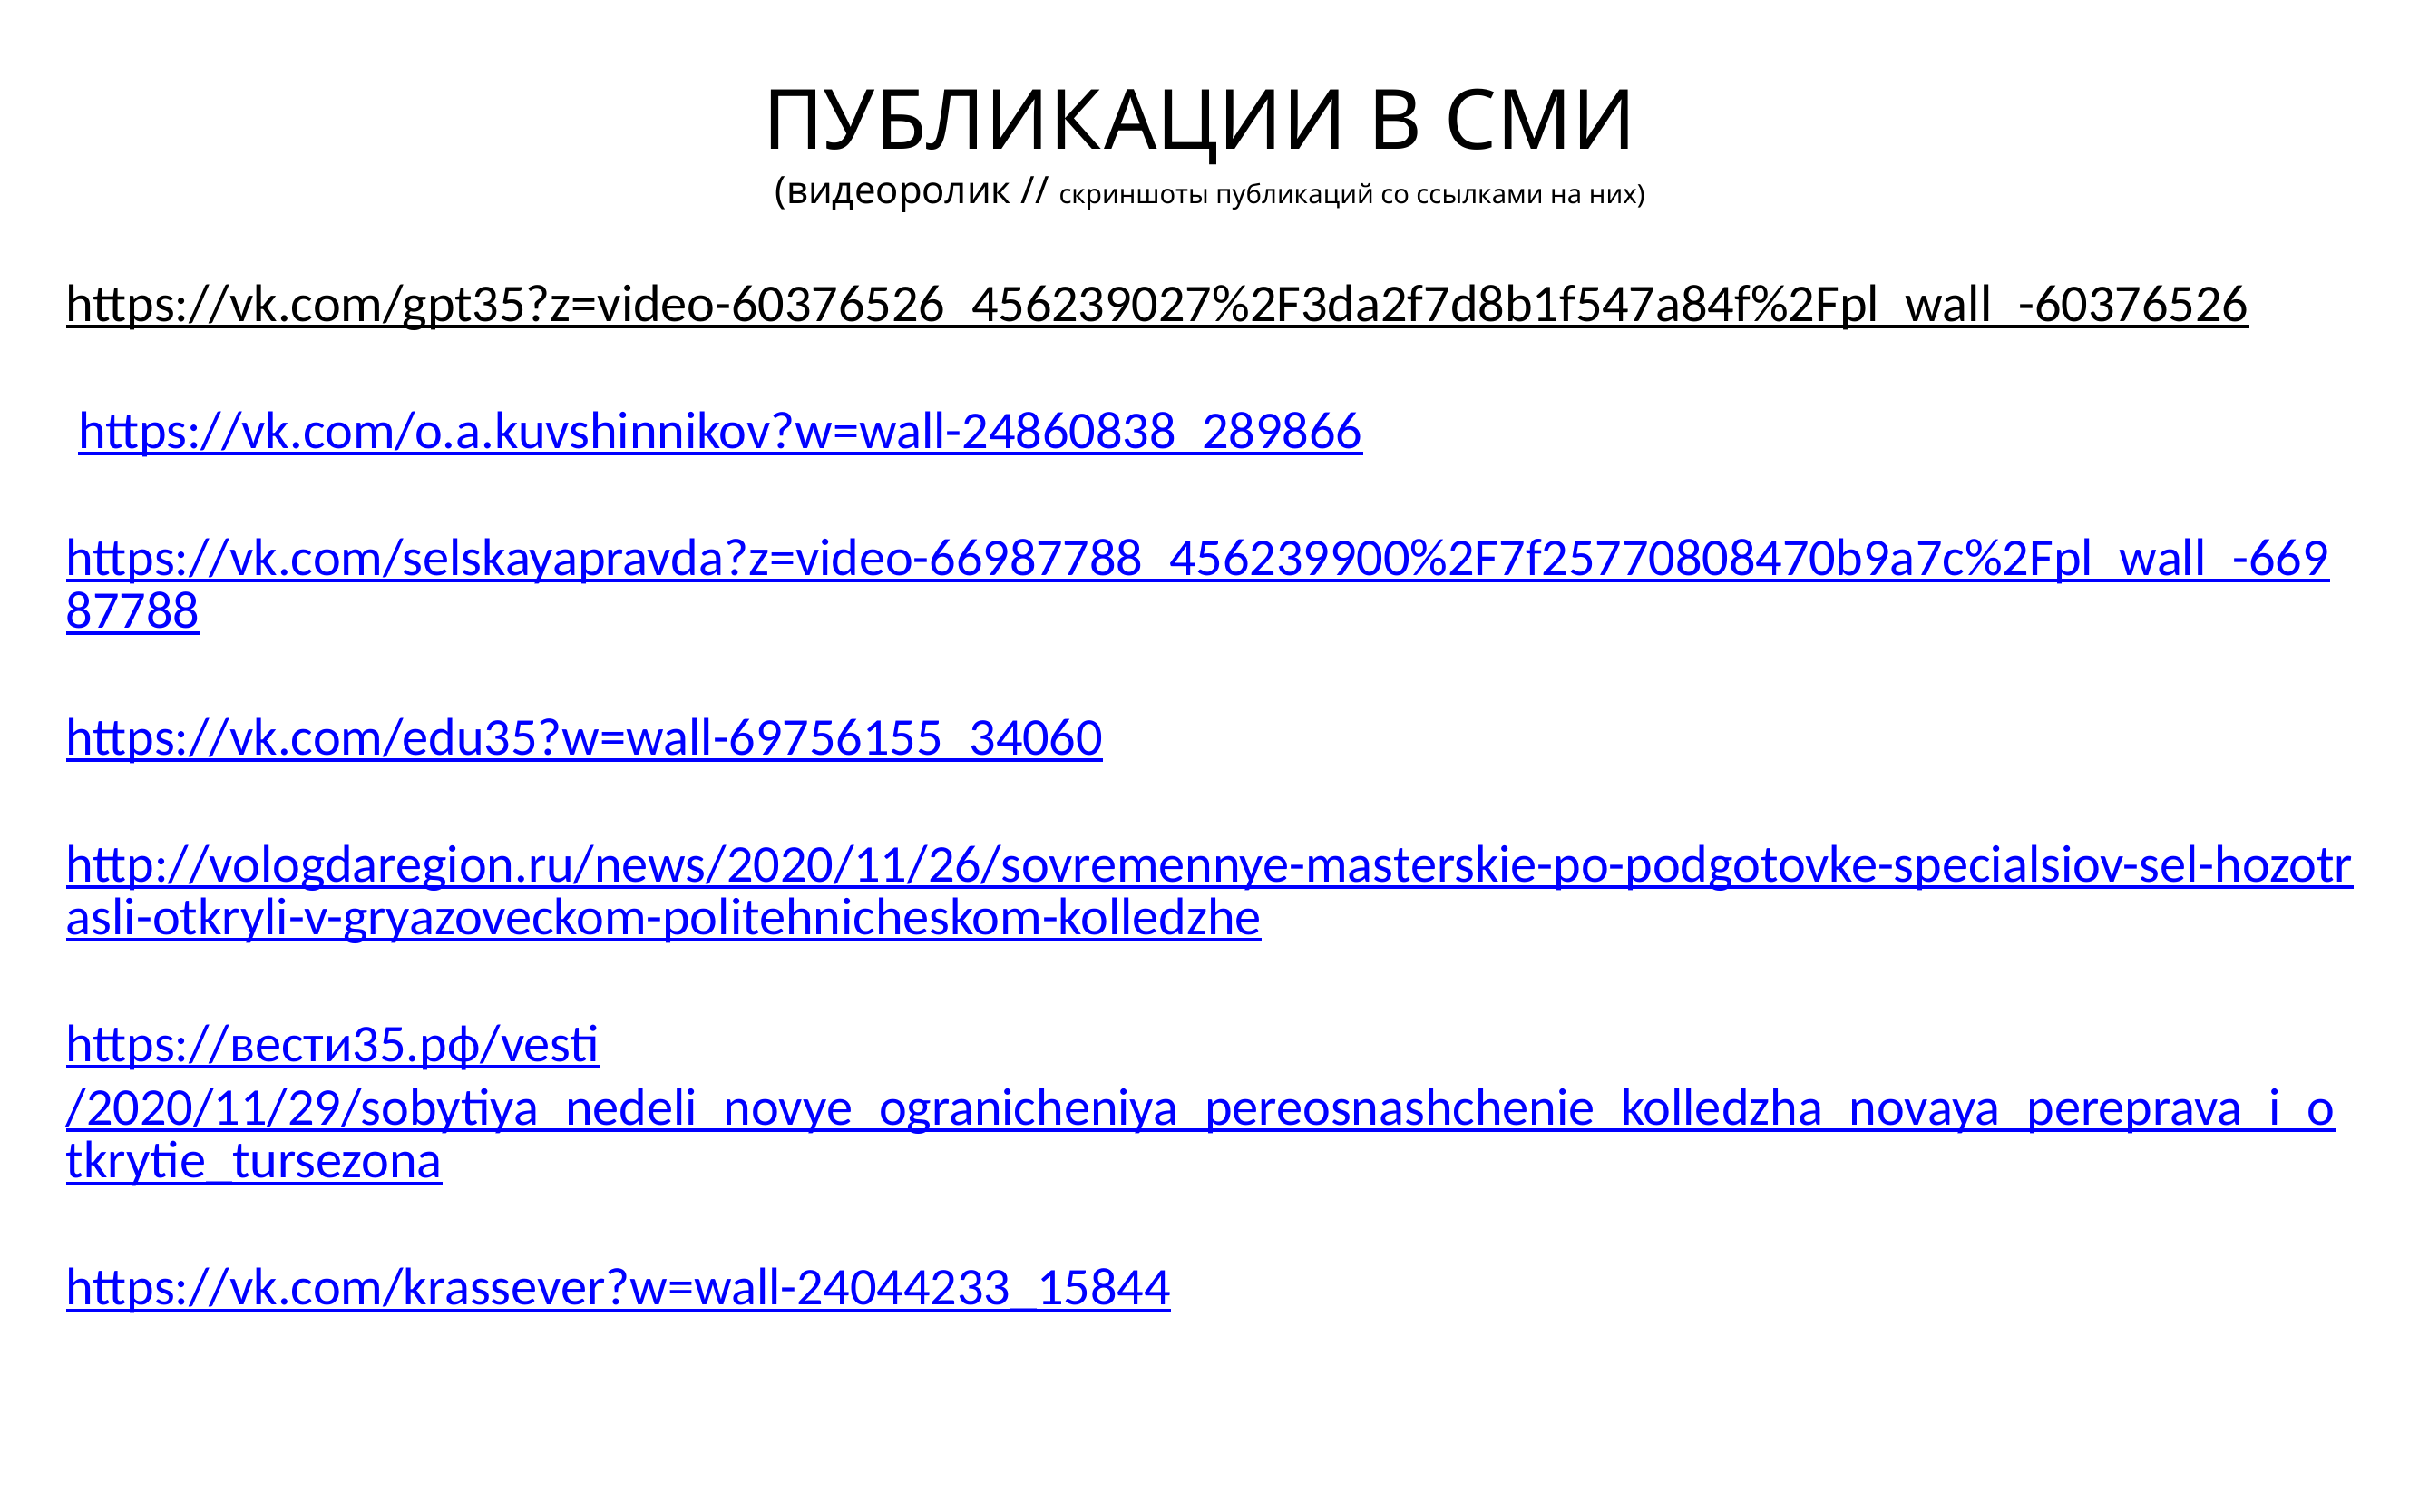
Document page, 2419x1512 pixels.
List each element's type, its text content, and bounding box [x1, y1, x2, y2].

list https://vk.com/gpt35?z=video-60376526_456239027%2F3da2f7d8b1f547a84f%2Fpl_wall_-60376526 https://vk.com/o.a.kuvshinnikov?w=wall-24860838_289866 https://vk.com/selskayapravda?z=video-66987788_456239900%2F7f25770808470b9a7c%2Fpl_wall_-66987788 https://vk.com/edu35?w=wall-69756155_34060 http://vologdaregion.ru/news/2020/11/26/sovremennye-masterskie-po-podgotovke-specialsiov-sel-hozotrasli-otkryli-v-gryazoveckom-politehnicheskom-kolledzhe https://вести35.рф/vesti/2020/11/29/sobytiya_nedeli_novye_ogranicheniya_pereosnashchenie_kolledzha_novaya_pereprava_i_otkrytie_tursezona https://vk.com/krassever?w=wall-24044233_15844 [65, 268, 2353, 1419]
title ПУБЛИКАЦИИ В СМИ (видеоролик // скриншоты публикаций со ссылками на них) [65, 63, 2353, 268]
